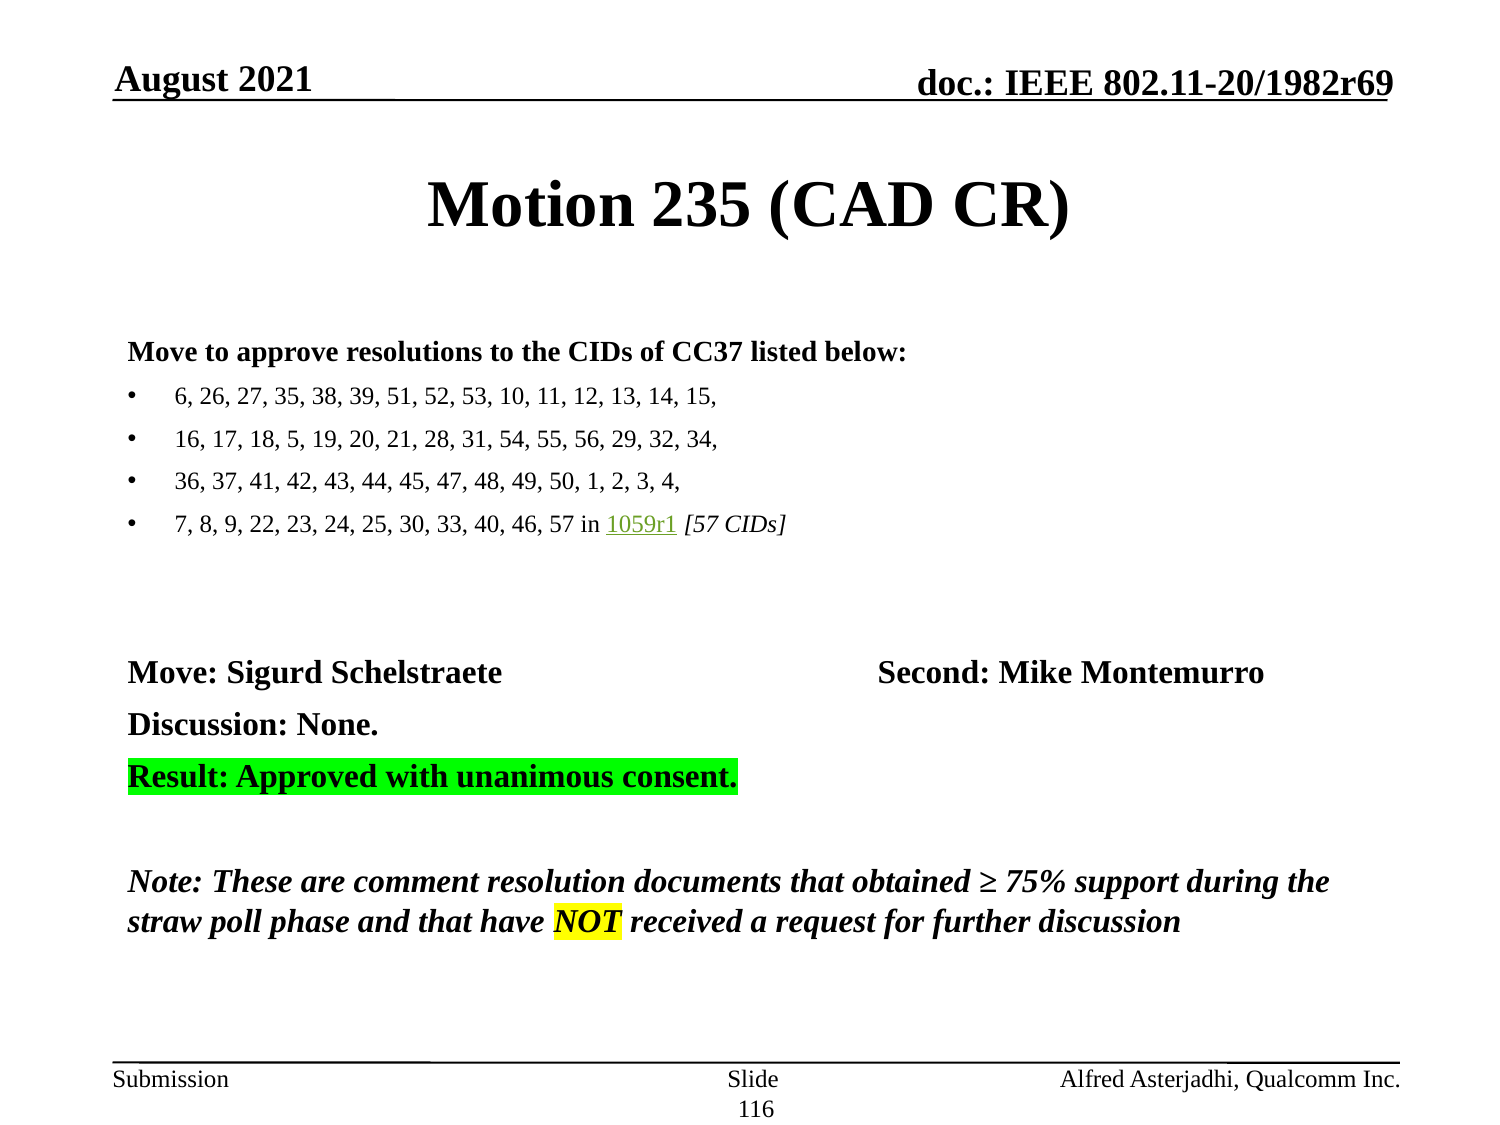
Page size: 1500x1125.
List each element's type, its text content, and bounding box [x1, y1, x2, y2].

list Move to approve resolutions to the CIDs of CC37 listed below: 6, 26, 27, 35, 38, 39, 51, 52, 53, 10, 11, 12, 13, 14, 15, 16, 17, 18, 5, 19, 20, 21, 28, 31, 54, 55, 56, 29, 32, 34, 36, 37, 41, 42, 43, 44, 45, 47, 48, 49, 50, 1, 2, 3, 4, 7, 8, 9, 22, 23, 24, 25, 30, 33, 40, 46, 57 in 1059r1 [57 CIDs] Move: Sigurd Schelstraete Second: Mike Montemurro Discussion: None. Result: Approved with unanimous consent. Note: These are comment resolution documents that obtained ≥ 75% support during the straw poll phase and that have NOT received a request for further discussion [112, 324, 1388, 1063]
footer Alfred Asterjadhi, Qualcomm Inc. [878, 1061, 1402, 1093]
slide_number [114, 54, 423, 100]
title Motion 235 (CAD CR) [112, 112, 1388, 288]
slide_number Slide 116 [712, 1061, 800, 1123]
